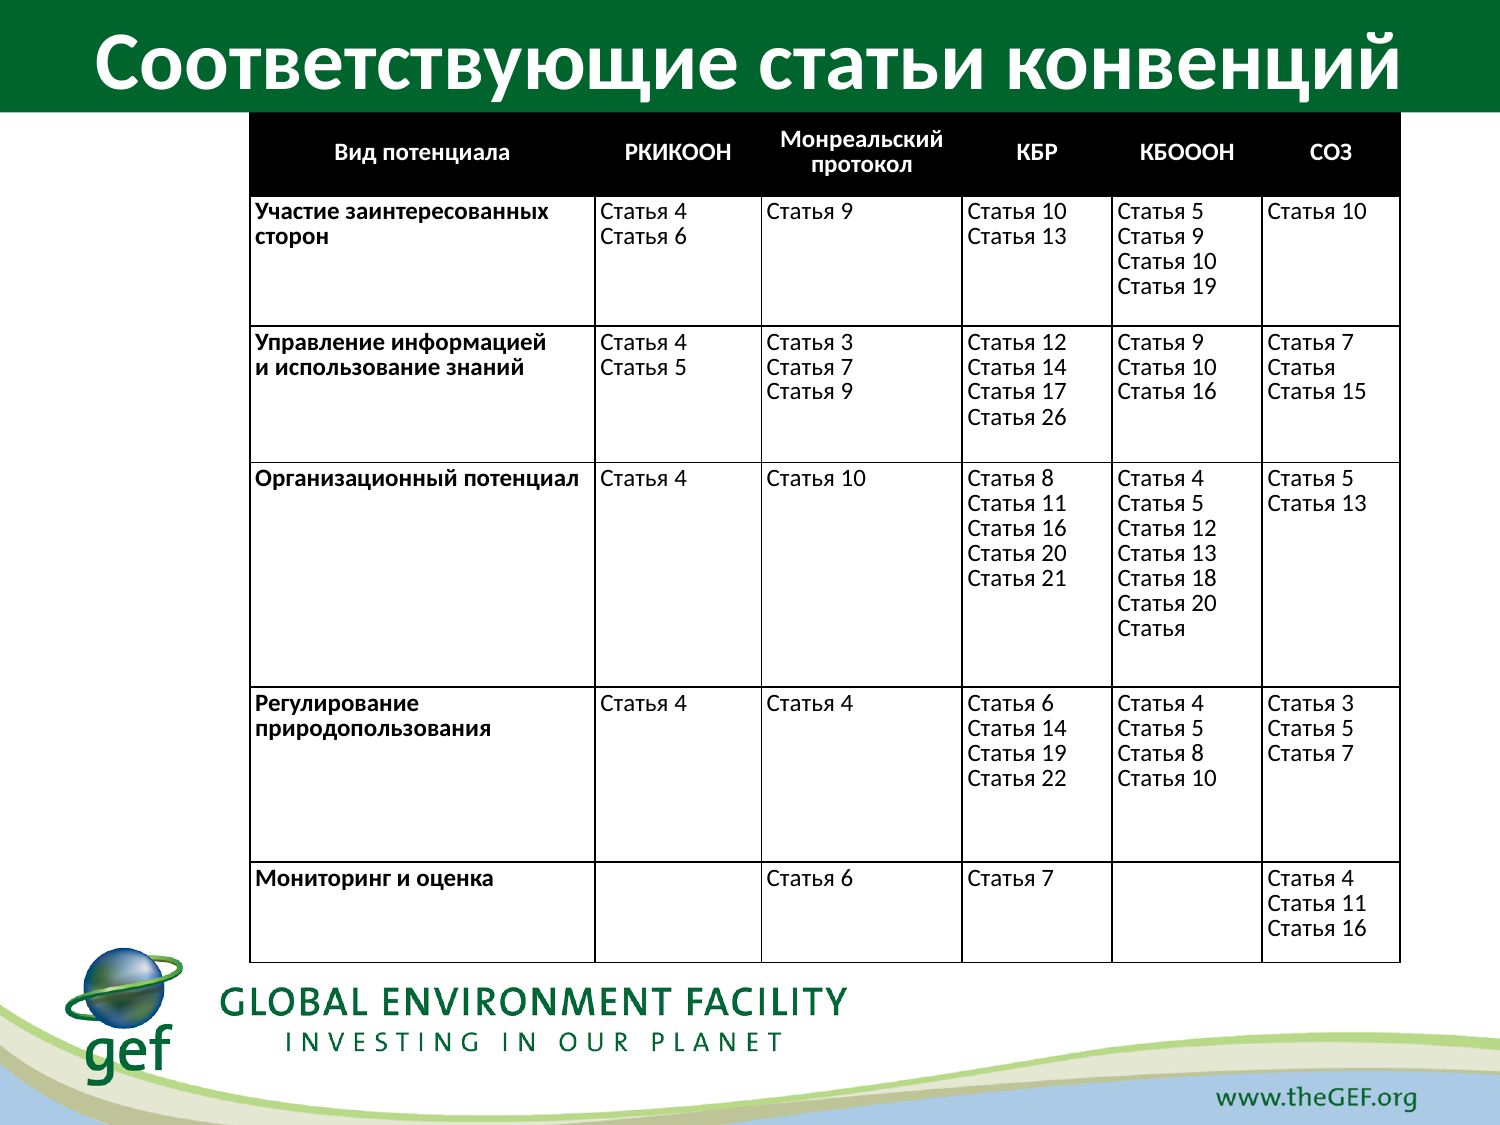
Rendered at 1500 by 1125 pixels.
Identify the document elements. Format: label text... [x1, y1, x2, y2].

table_header КБР [963, 113, 1111, 195]
table_cell Статья 4 [596, 688, 761, 861]
table_cell [596, 863, 761, 962]
table_cell Статья 4 Статья 5 Статья 8 Статья 10 [1113, 688, 1261, 861]
table_cell Статья 10 [1263, 197, 1399, 325]
table_cell Статья 4 Статья 5 [596, 327, 761, 462]
table_cell Статья 8 Статья 11 Статья 16 Статья 20 Статья 21 [963, 463, 1111, 686]
table_cell Статья 9 [762, 197, 961, 325]
table_cell Статья 10 Статья 13 [963, 197, 1111, 325]
table_cell Статья 4 [762, 688, 961, 861]
table_cell Статья 7 Статья Статья 15 [1263, 327, 1399, 462]
table_cell Участие заинтересованных сторон [251, 197, 594, 325]
table_header Вид потенциала [251, 113, 594, 195]
table_header КБОООН [1113, 113, 1261, 195]
table_cell Мониторинг и оценка [251, 863, 594, 962]
table_cell Управление информацией и использование знаний [251, 327, 594, 462]
table_cell Статья 4 [596, 463, 761, 686]
table_cell Статья 9 Статья 10 Статья 16 [1113, 327, 1261, 462]
table_cell Статья 3 Статья 5 Статья 7 [1263, 688, 1399, 861]
table_header Монреальский протокол [762, 113, 961, 195]
table_header РКИКООН [596, 113, 761, 195]
table_cell [1113, 863, 1261, 962]
table_cell Статья 4 Статья 6 [596, 197, 761, 325]
table_header СОЗ [1263, 113, 1399, 195]
table_cell Статья 5 Статья 9 Статья 10 Статья 19 [1113, 197, 1261, 325]
table_cell Организационный потенциал [251, 463, 594, 686]
table_cell Статья 4 Статья 11 Статья 16 [1263, 863, 1399, 962]
table_cell Статья 6 [762, 863, 961, 962]
table_cell Статья 10 [762, 463, 961, 686]
table_cell Статья 7 [963, 863, 1111, 962]
table_cell Статья 4 Статья 5 Статья 12 Статья 13 Статья 18 Статья 20 Статья [1113, 463, 1261, 686]
table_cell Статья 12 Статья 14 Статья 17 Статья 26 [963, 327, 1111, 462]
table_cell Статья 6 Статья 14 Статья 19 Статья 22 [963, 688, 1111, 861]
table_cell Статья 3 Статья 7 Статья 9 [762, 327, 961, 462]
text_box Соответствующие статьи конвенций [0, 0, 1500, 113]
picture [0, 920, 1500, 1125]
table_cell Статья 5 Статья 13 [1263, 463, 1399, 686]
table_cell Регулирование природопользования [251, 688, 594, 861]
